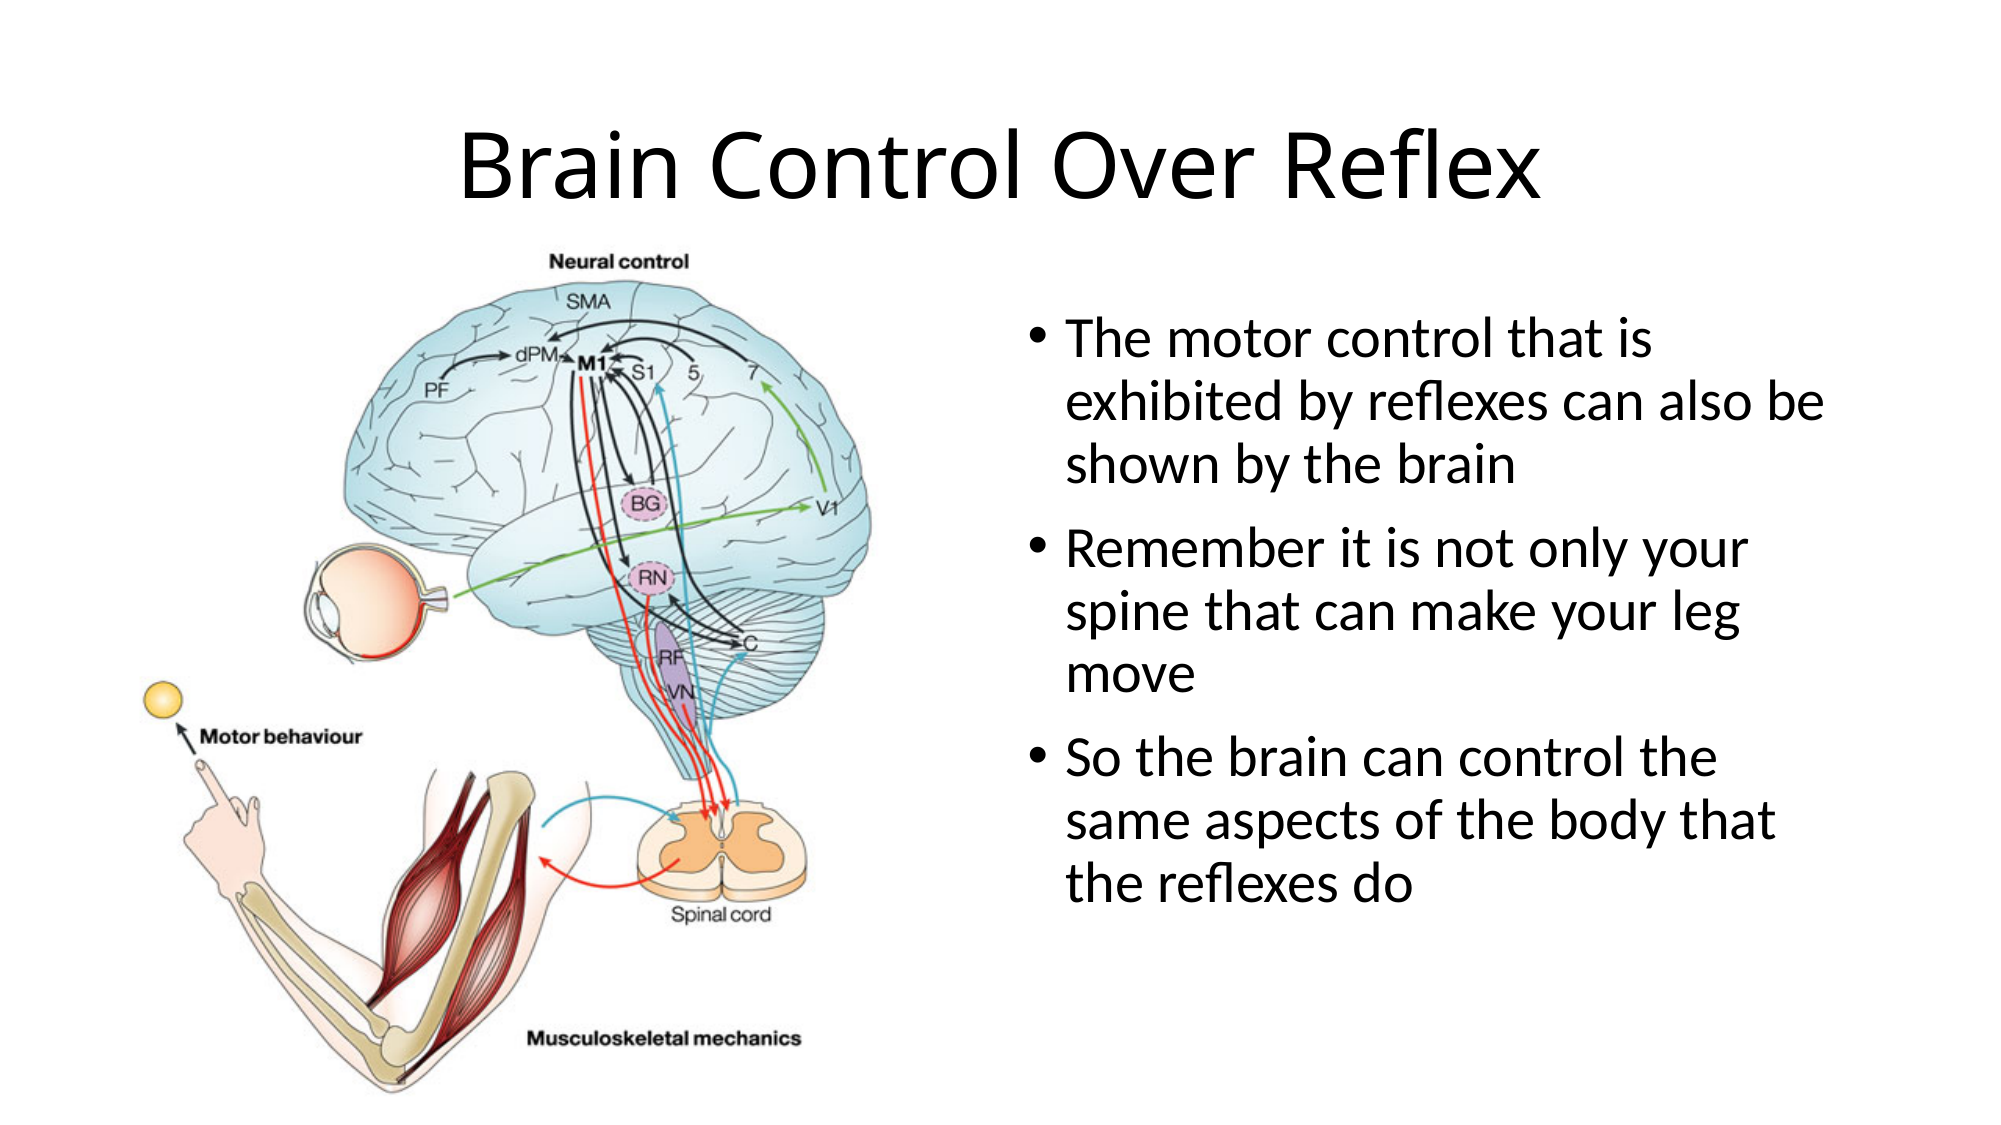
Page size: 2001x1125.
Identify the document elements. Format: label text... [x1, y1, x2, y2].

title Brain Control Over Reflex [137, 59, 1863, 278]
picture [115, 233, 897, 1125]
list The motor control that is exhibited by reflexes can also be shown by the brain Remember it is not only your spine that can make your leg move So the brain can control the same aspects of the body that the reflexes do [1012, 299, 1863, 1014]
